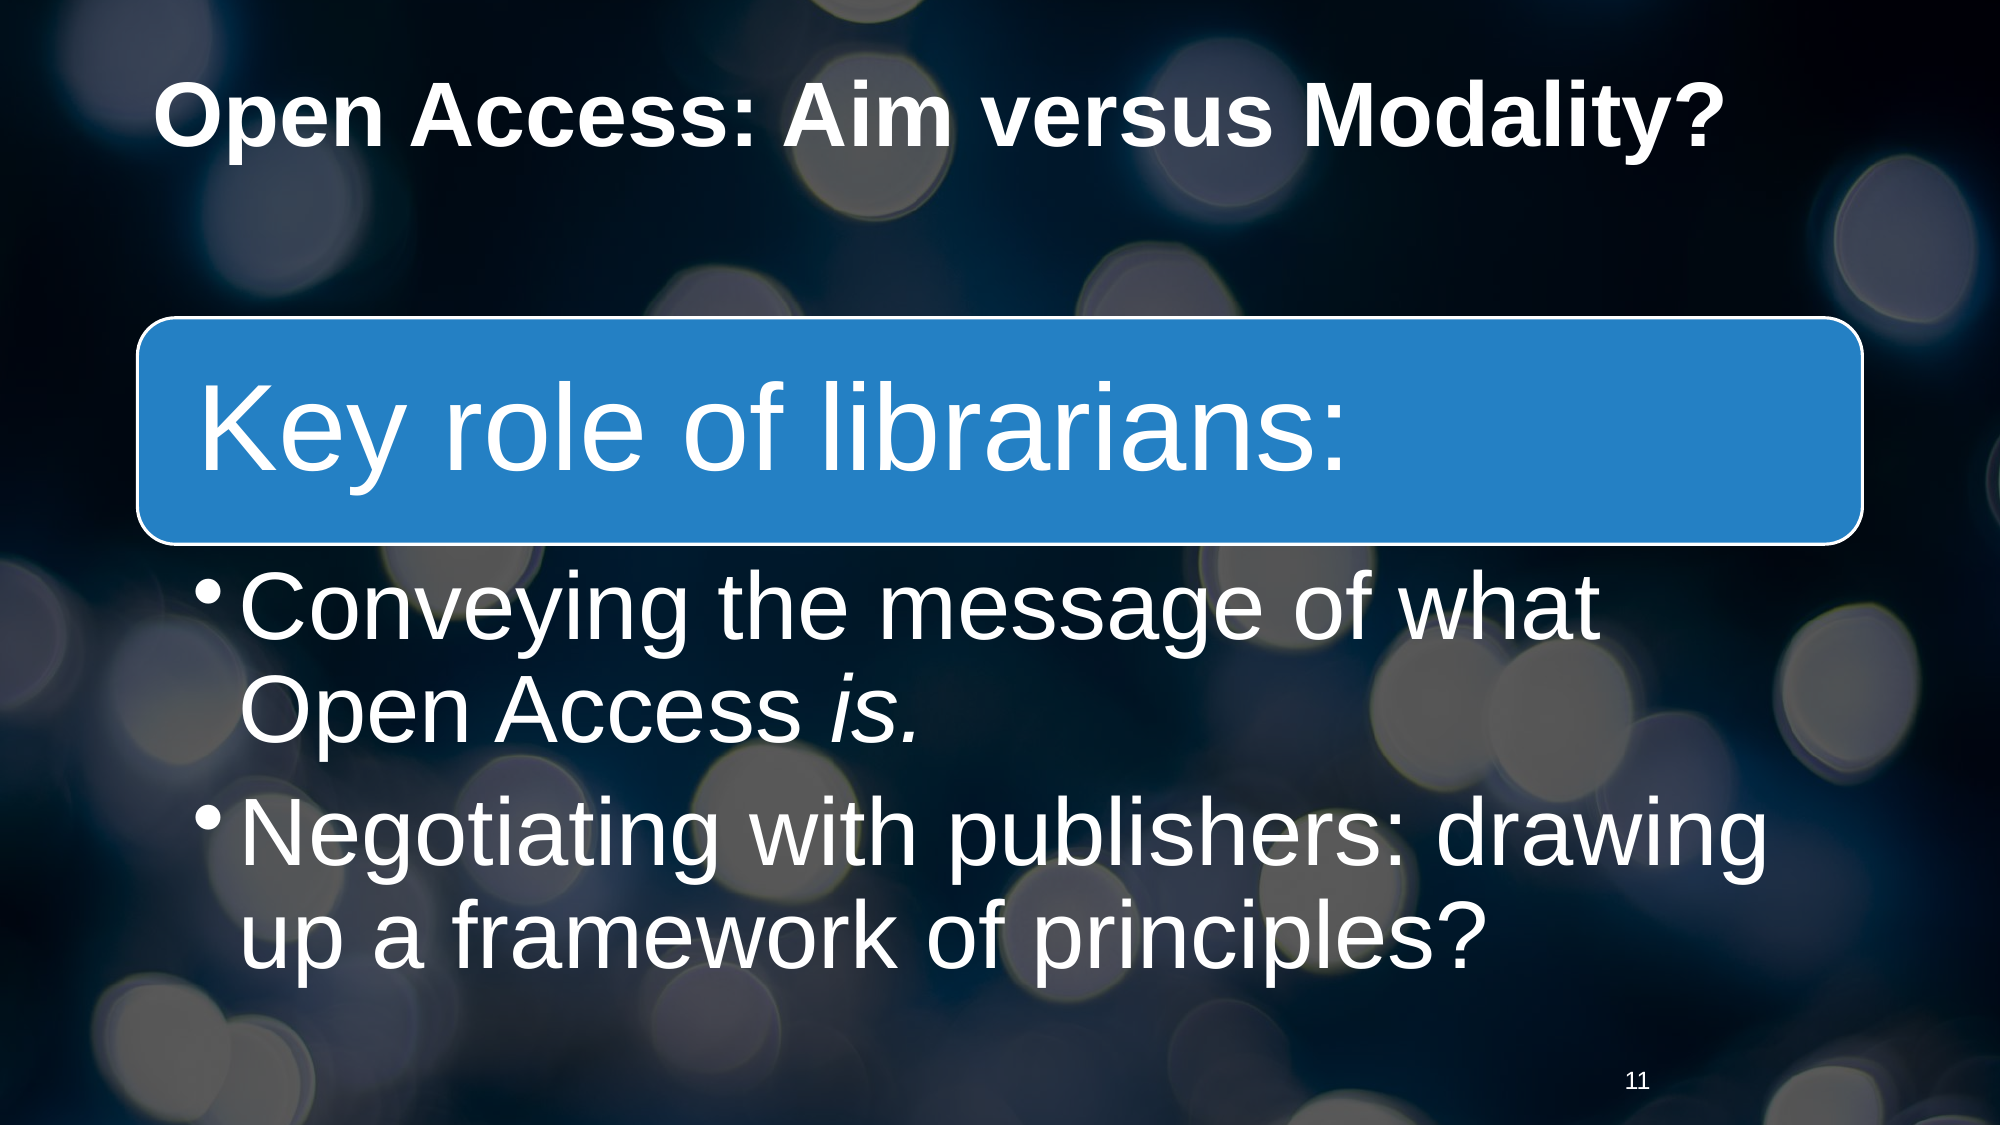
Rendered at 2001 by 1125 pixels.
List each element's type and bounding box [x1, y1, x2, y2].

list [137, 299, 1863, 1014]
picture [0, 0, 2000, 1125]
